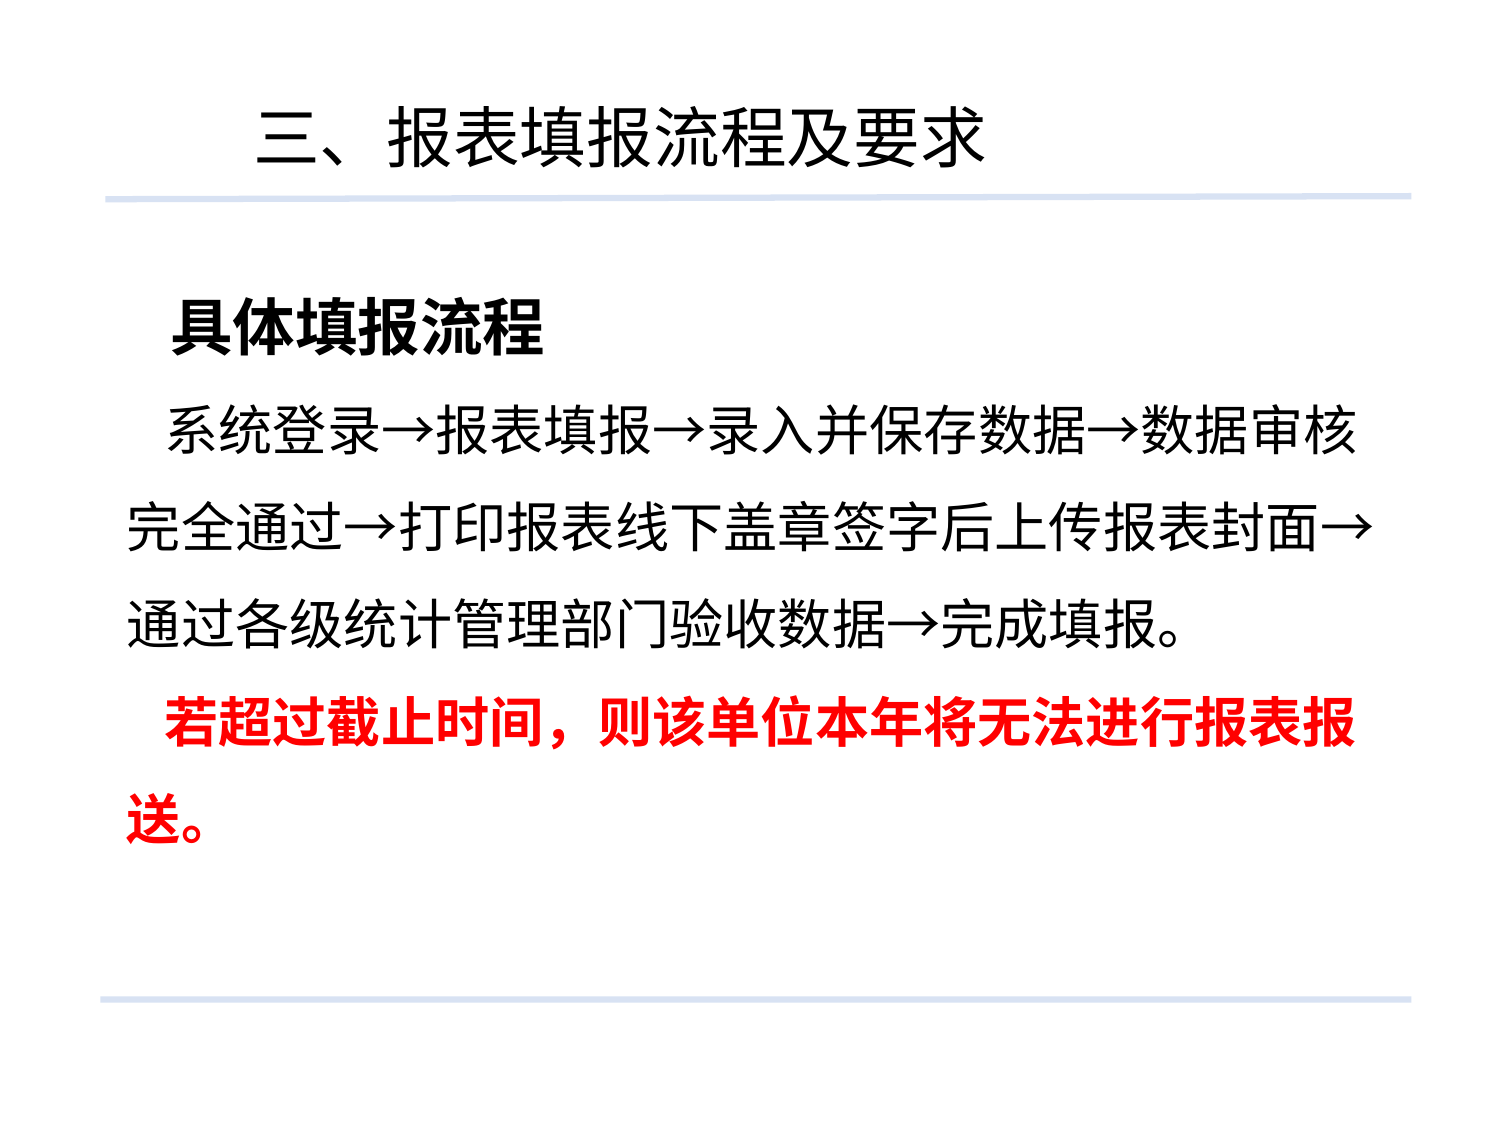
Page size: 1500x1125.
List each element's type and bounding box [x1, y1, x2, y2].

text_box [100, 88, 1436, 1073]
